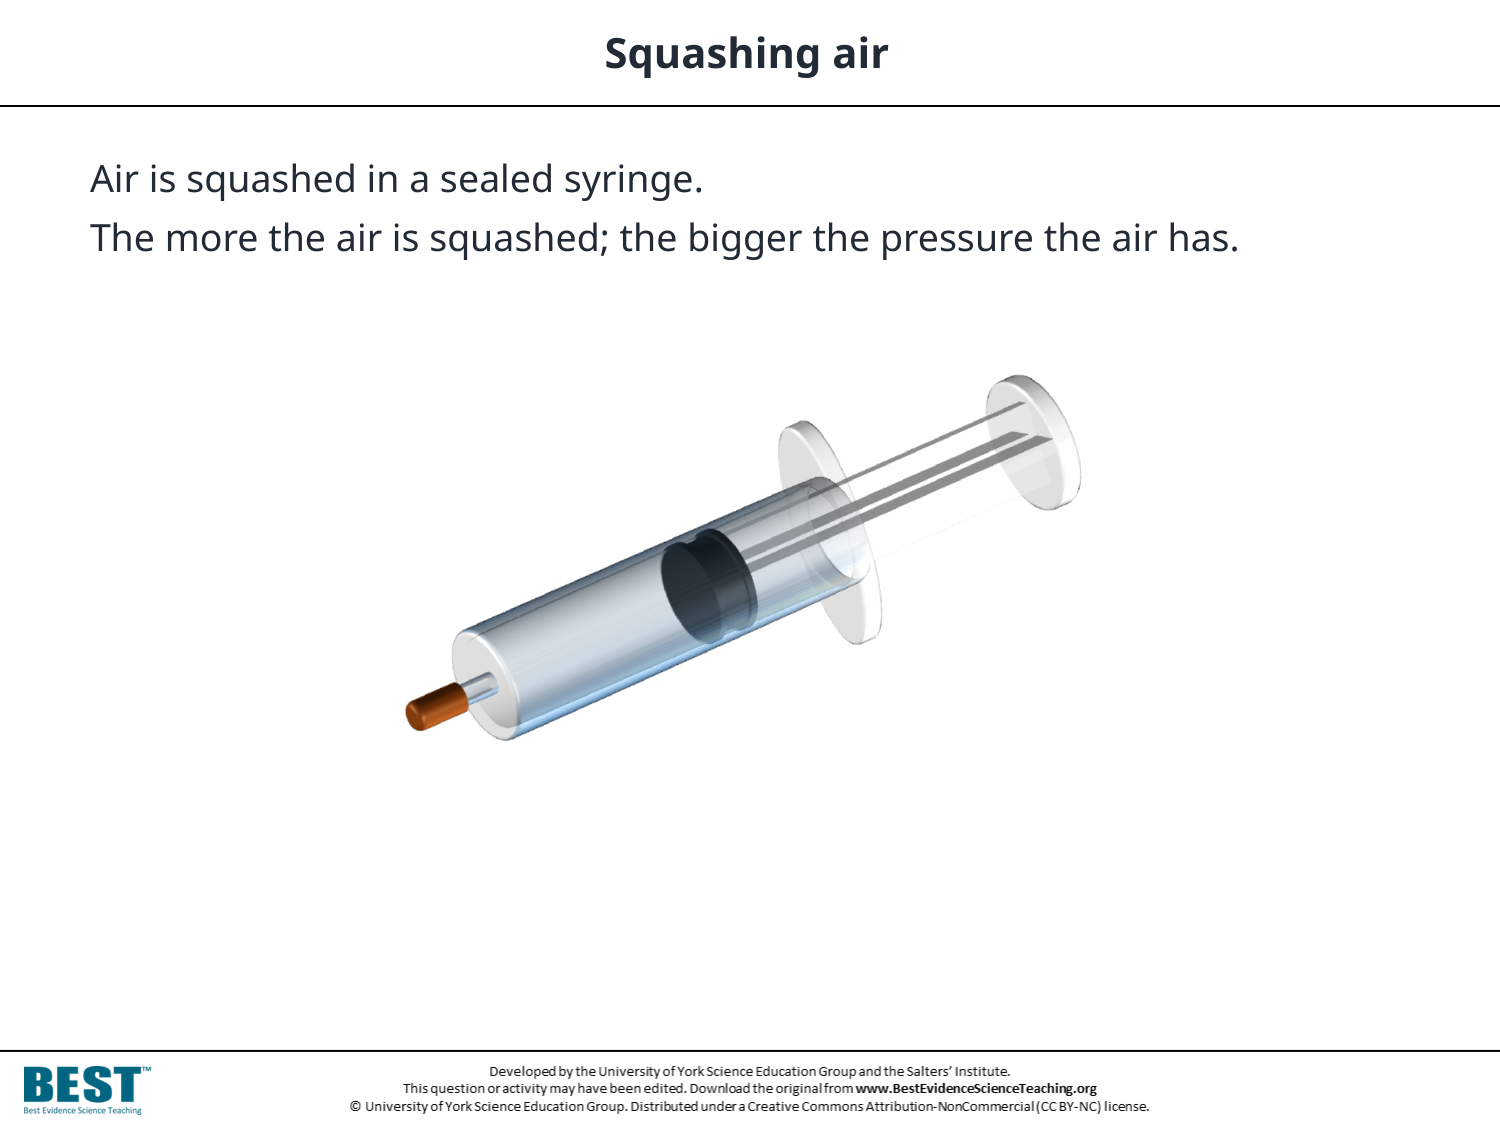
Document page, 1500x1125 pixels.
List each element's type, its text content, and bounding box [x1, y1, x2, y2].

picture [0, 105, 1500, 1125]
text_box Squashing air [23, 4, 1471, 99]
